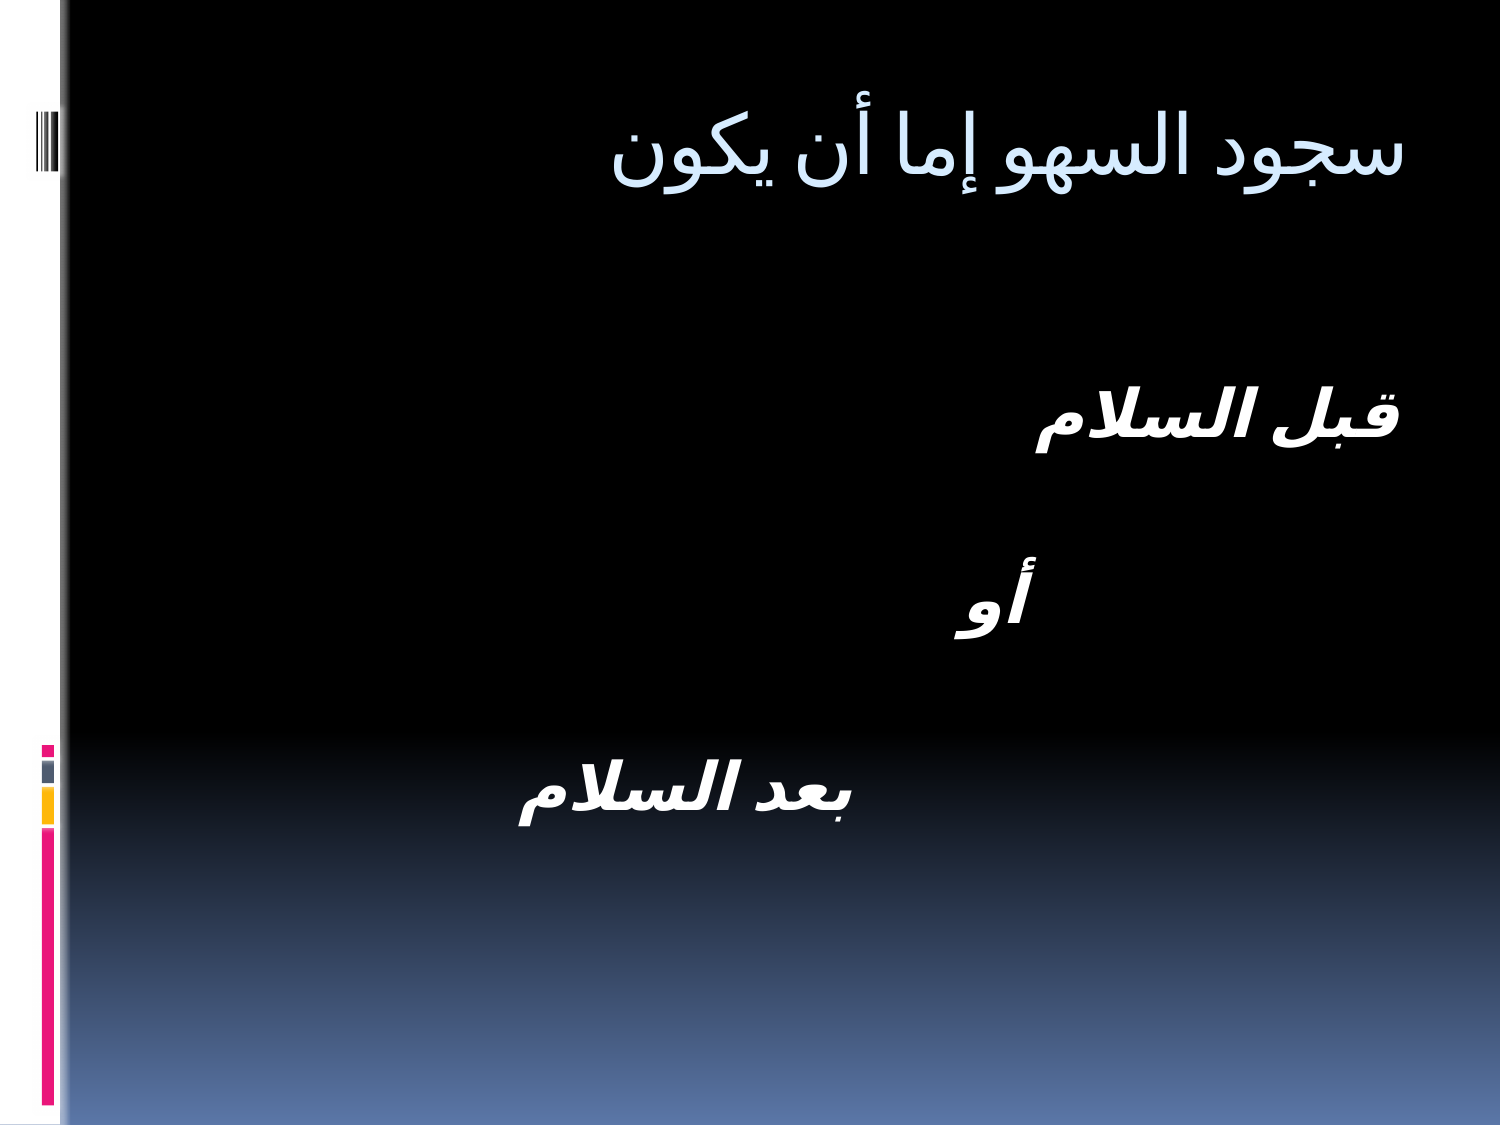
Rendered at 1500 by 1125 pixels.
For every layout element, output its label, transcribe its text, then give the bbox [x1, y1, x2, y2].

title سجود السهو إما أن يكون [140, 83, 1425, 234]
list قبل السلام أو بعد السلام [150, 363, 1425, 1125]
